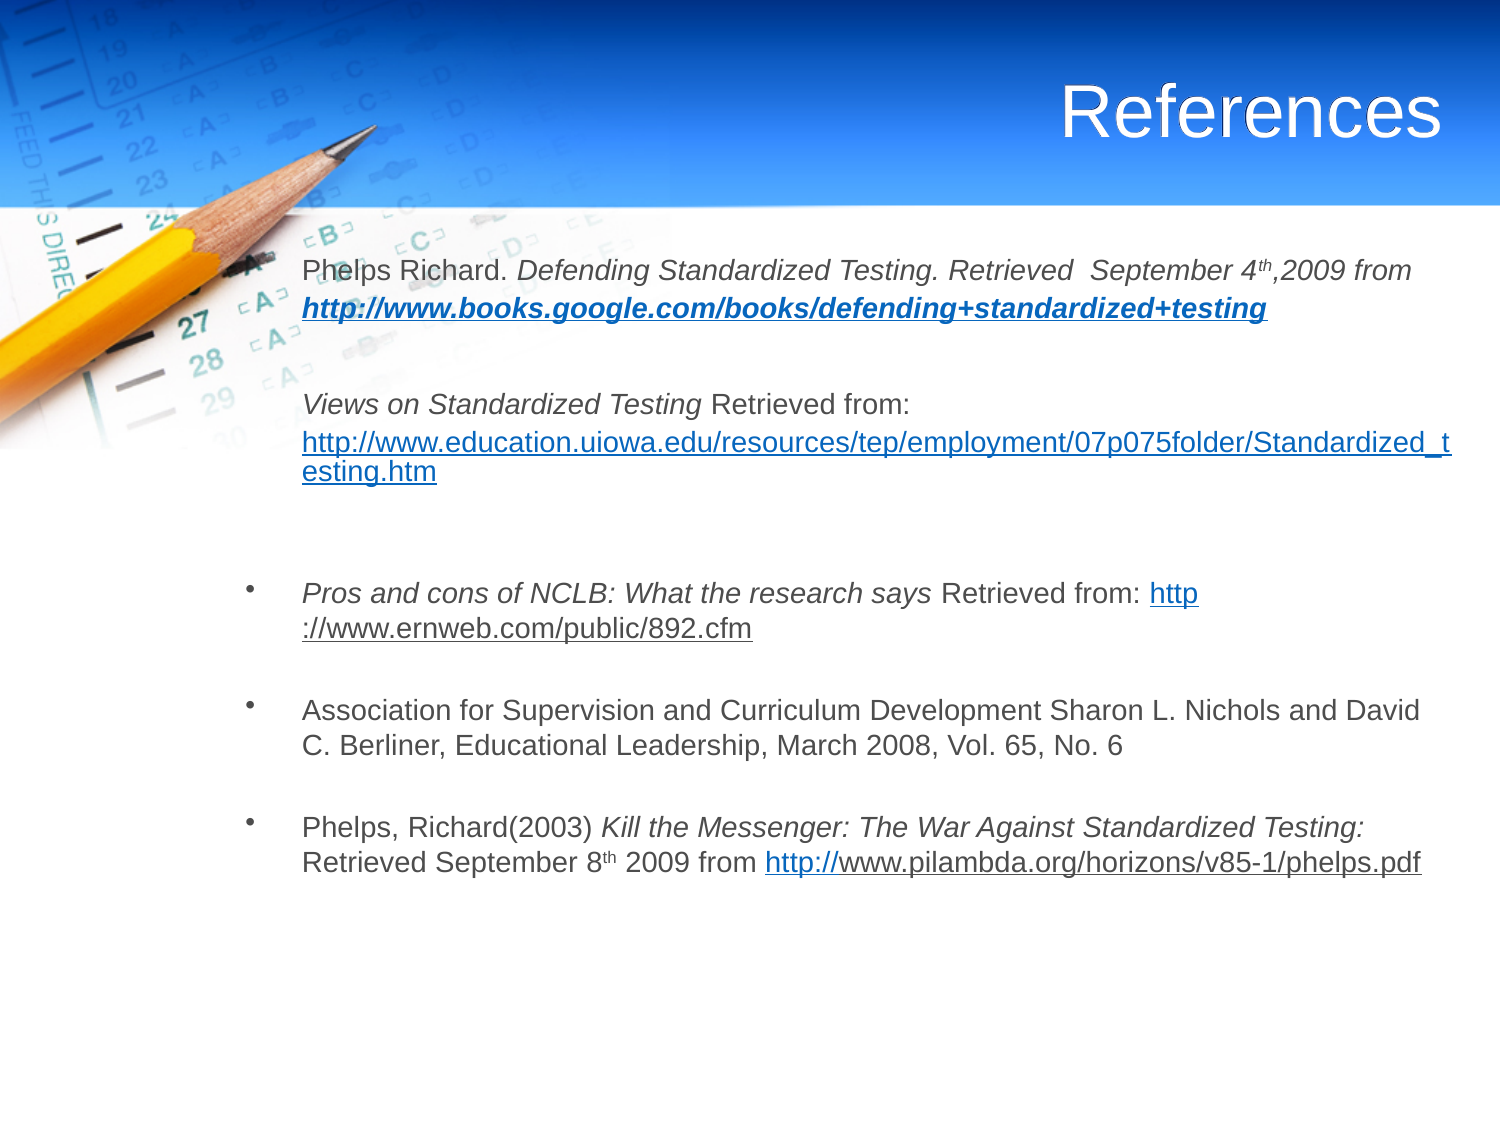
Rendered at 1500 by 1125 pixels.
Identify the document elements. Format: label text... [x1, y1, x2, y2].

picture [0, 0, 1500, 1125]
title References [253, 66, 1459, 150]
list Phelps Richard. Defending Standardized Testing. Retrieved September 4th,2009 from http://www.books.google.com/books/defending+standardized+testing Views on Standardized Testing Retrieved from: http://www.education.uiowa.edu/resources/tep/employment/07p075folder/Standardized_testing.htm Pros and cons of NCLB: What the research says Retrieved from: http://www.ernweb.com/public/892.cfm Association for Supervision and Curriculum Development Sharon L. Nichols and David C. Berliner, Educational Leadership, March 2008, Vol. 65, No. 6 Phelps, Richard(2003) Kill the Messenger: The War Against Standardized Testing: Retrieved September 8th 2009 from http://www.pilambda.org/horizons/v85-1/phelps.pdf [230, 231, 1471, 1095]
